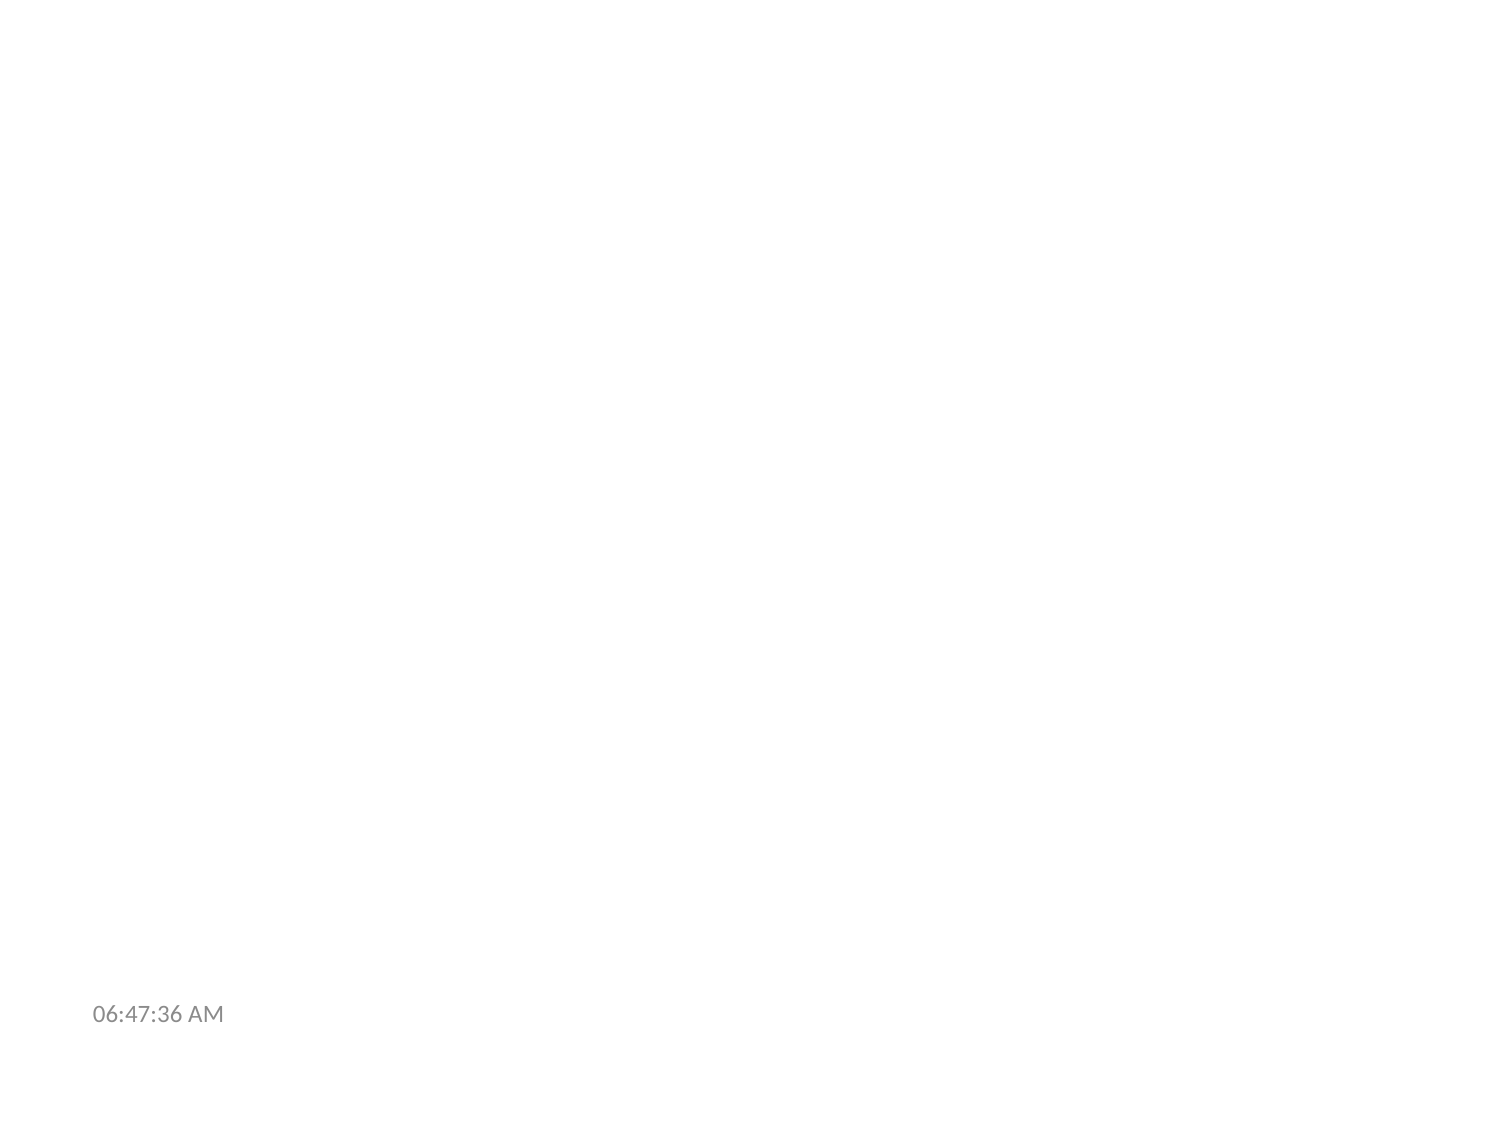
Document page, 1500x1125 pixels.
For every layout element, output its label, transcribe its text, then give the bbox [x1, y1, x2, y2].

text_box 3:35:09 PM [77, 982, 428, 1043]
